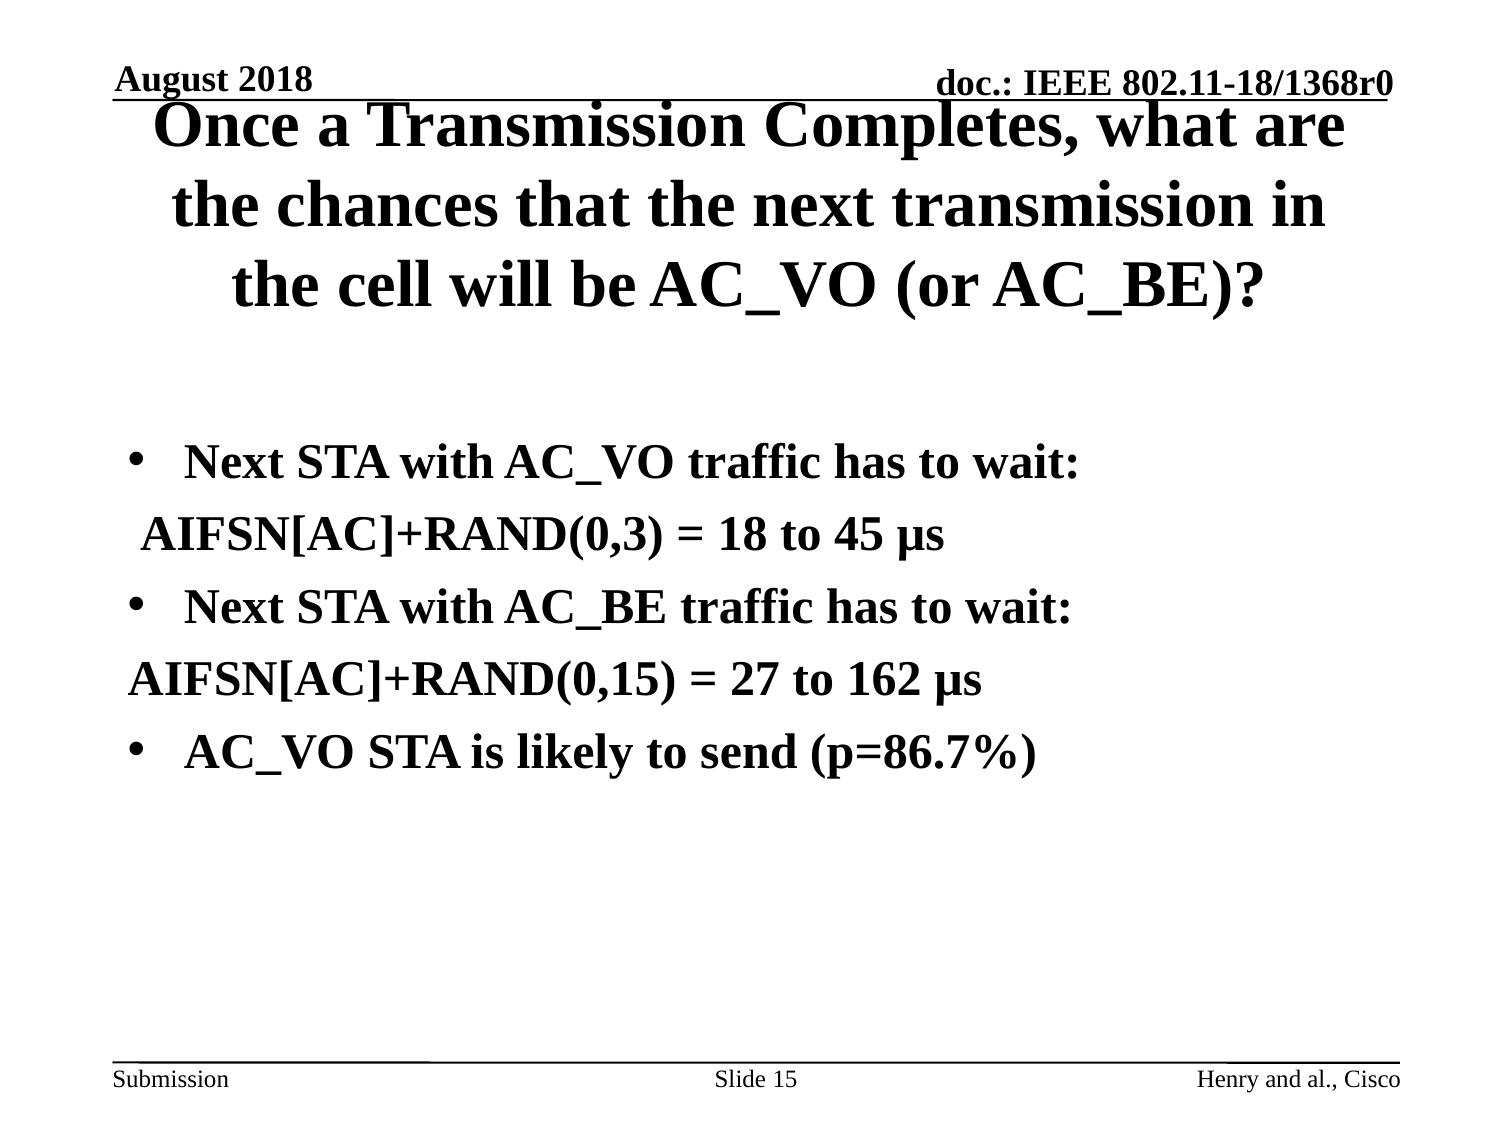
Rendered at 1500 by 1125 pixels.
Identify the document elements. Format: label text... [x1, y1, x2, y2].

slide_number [114, 54, 423, 100]
slide_number Slide 15 [712, 1061, 800, 1123]
title Once a Transmission Completes, what are the chances that the next transmission in the cell will be AC_VO (or AC_BE)? [112, 112, 1388, 288]
footer Henry and al., Cisco [878, 1061, 1402, 1093]
list Next STA with AC_VO traffic has to wait: AIFSN[AC]+RAND(0,3) = 18 to 45 µs Next STA with AC_BE traffic has to wait: AIFSN[AC]+RAND(0,15) = 27 to 162 µs AC_VO STA is likely to send (p=86.7%) [112, 420, 1388, 1000]
